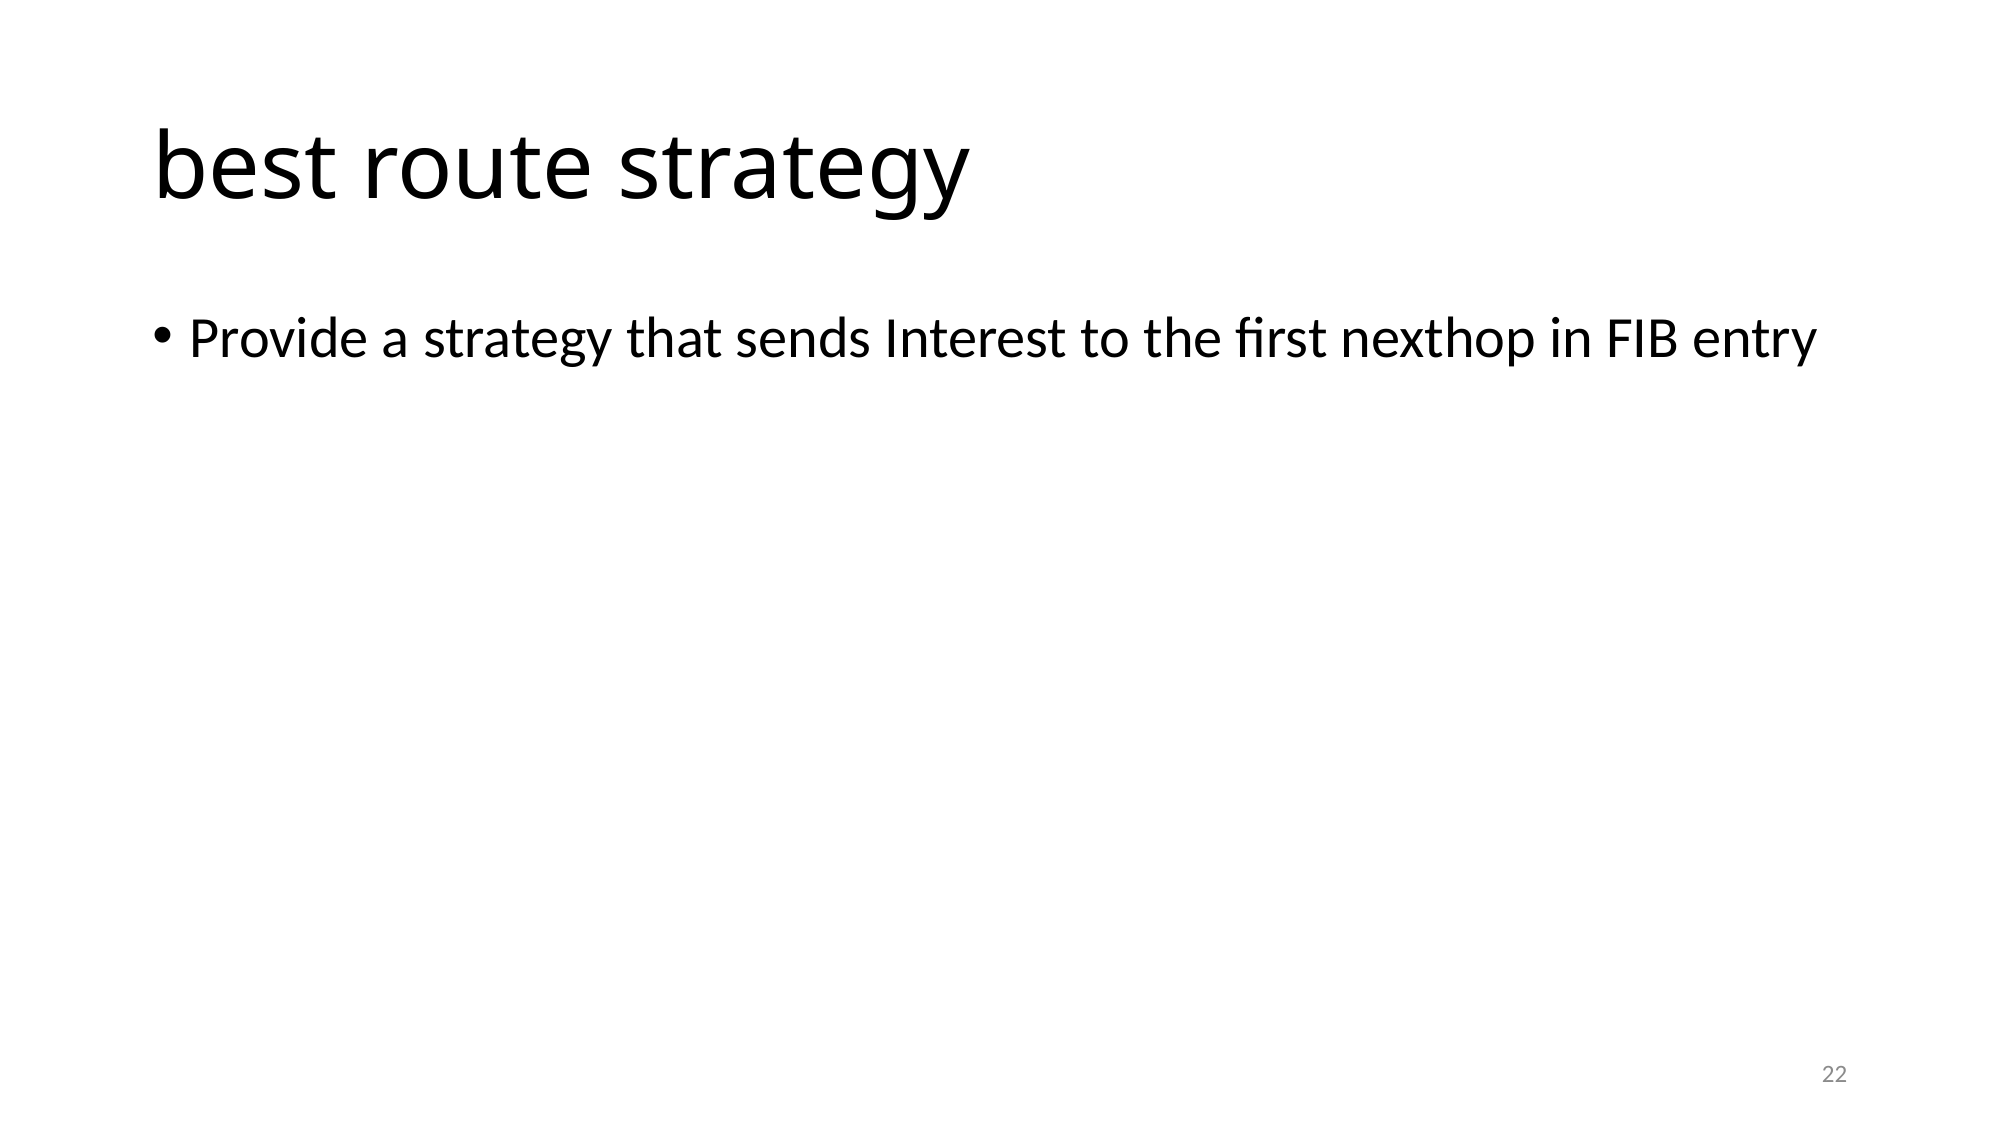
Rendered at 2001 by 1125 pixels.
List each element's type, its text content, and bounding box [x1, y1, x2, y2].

slide_number 22 [1412, 1042, 1863, 1103]
list Provide a strategy that sends Interest to the first nexthop in FIB entry [137, 299, 1863, 1014]
title best route strategy [137, 59, 1863, 278]
